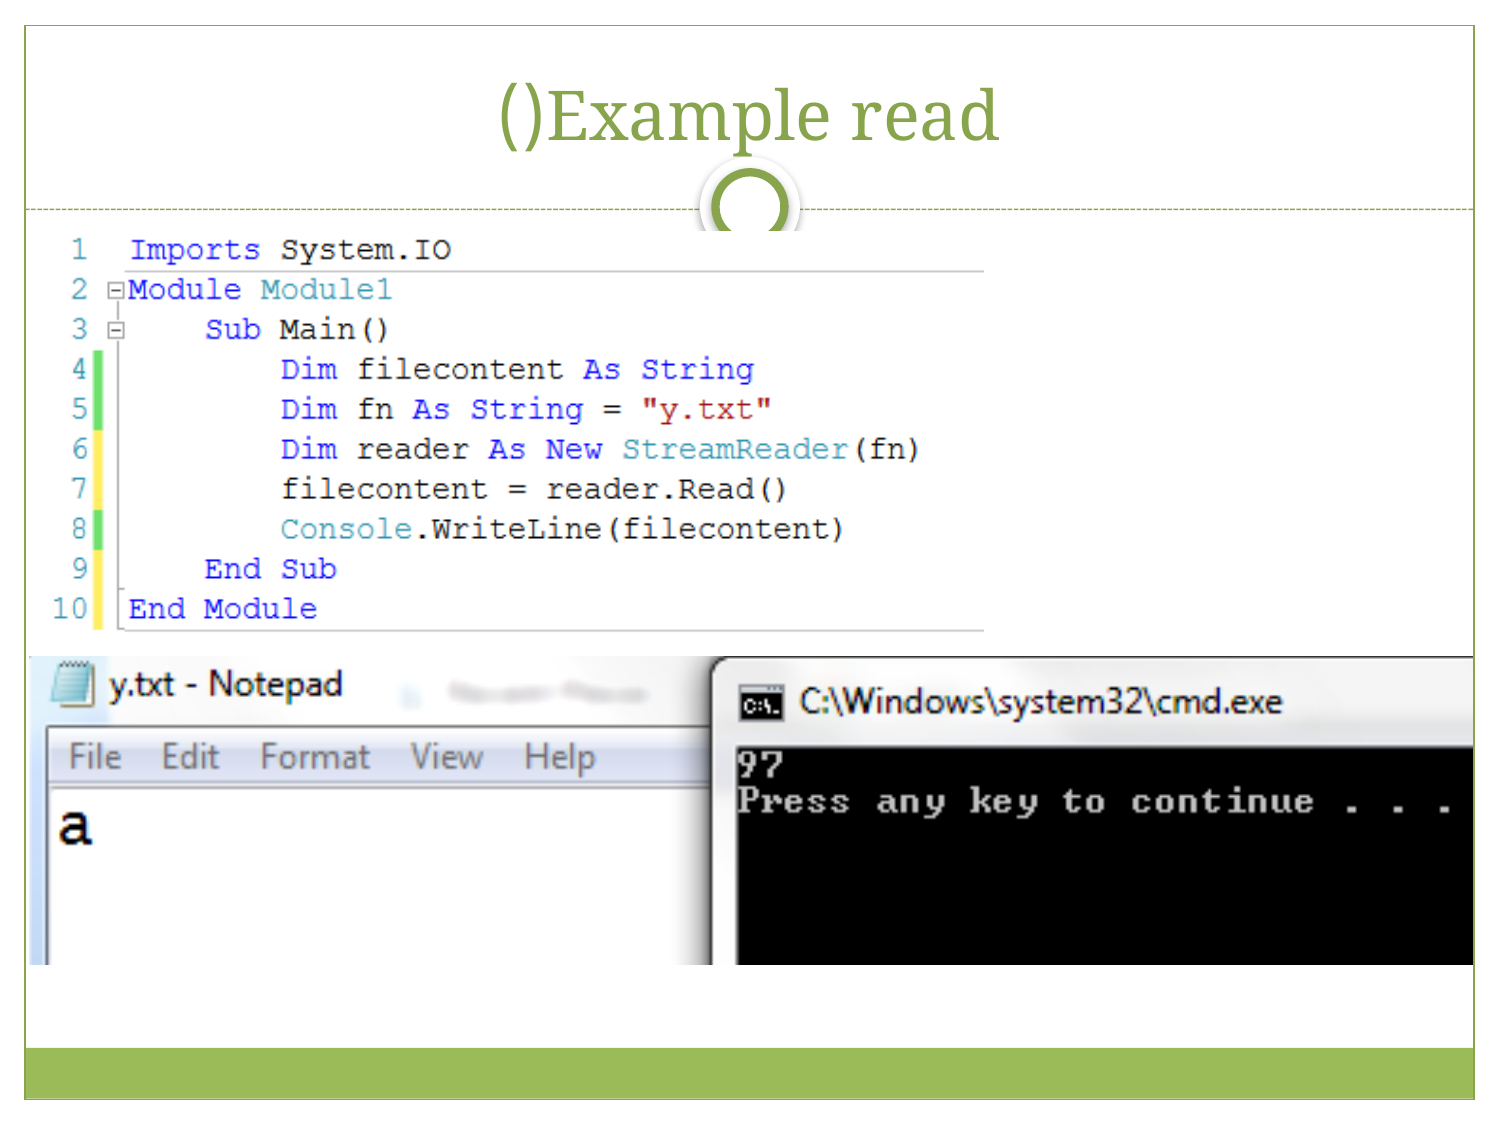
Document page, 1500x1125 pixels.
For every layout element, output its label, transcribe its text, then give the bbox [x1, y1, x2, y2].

picture [52, 231, 984, 634]
title Example read() [49, 37, 1450, 162]
picture [29, 656, 1473, 965]
